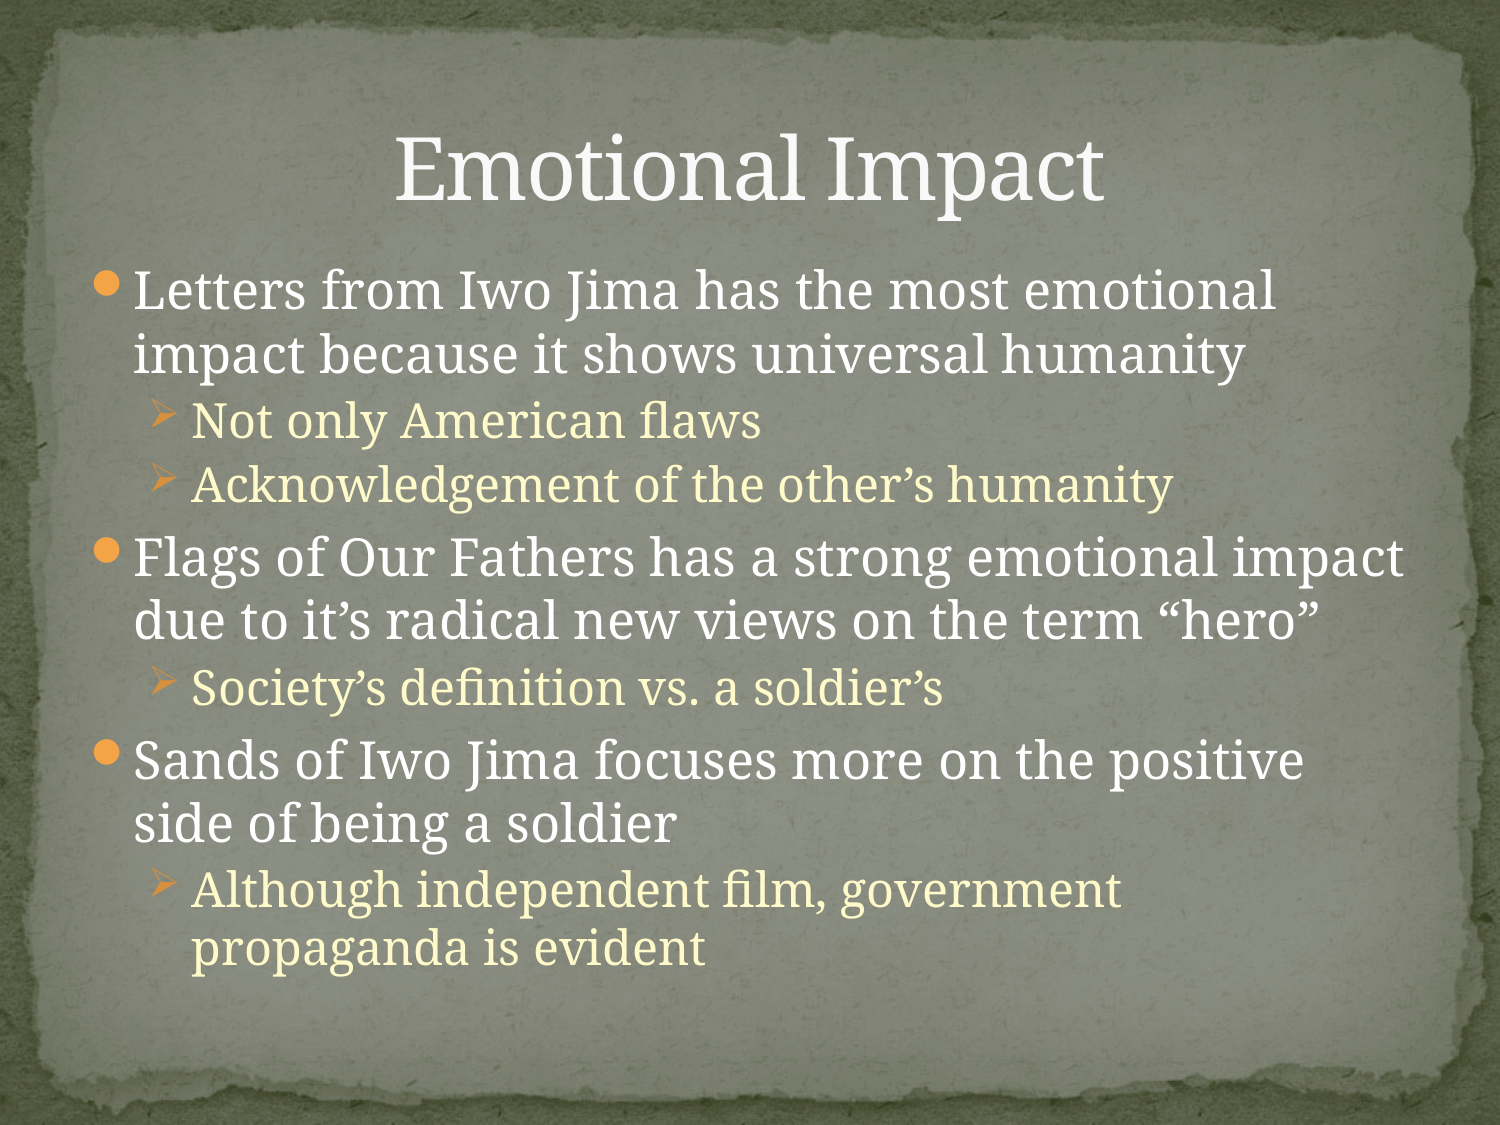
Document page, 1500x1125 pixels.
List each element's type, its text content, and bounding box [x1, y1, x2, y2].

list Letters from Iwo Jima has the most emotional impact because it shows universal humanity Not only American flaws Acknowledgement of the other’s humanity Flags of Our Fathers has a strong emotional impact due to it’s radical new views on the term “hero” Society’s definition vs. a soldier’s Sands of Iwo Jima focuses more on the positive side of being a soldier Although independent film, government propaganda is evident [74, 249, 1426, 1001]
title Emotional Impact [74, 24, 1425, 225]
